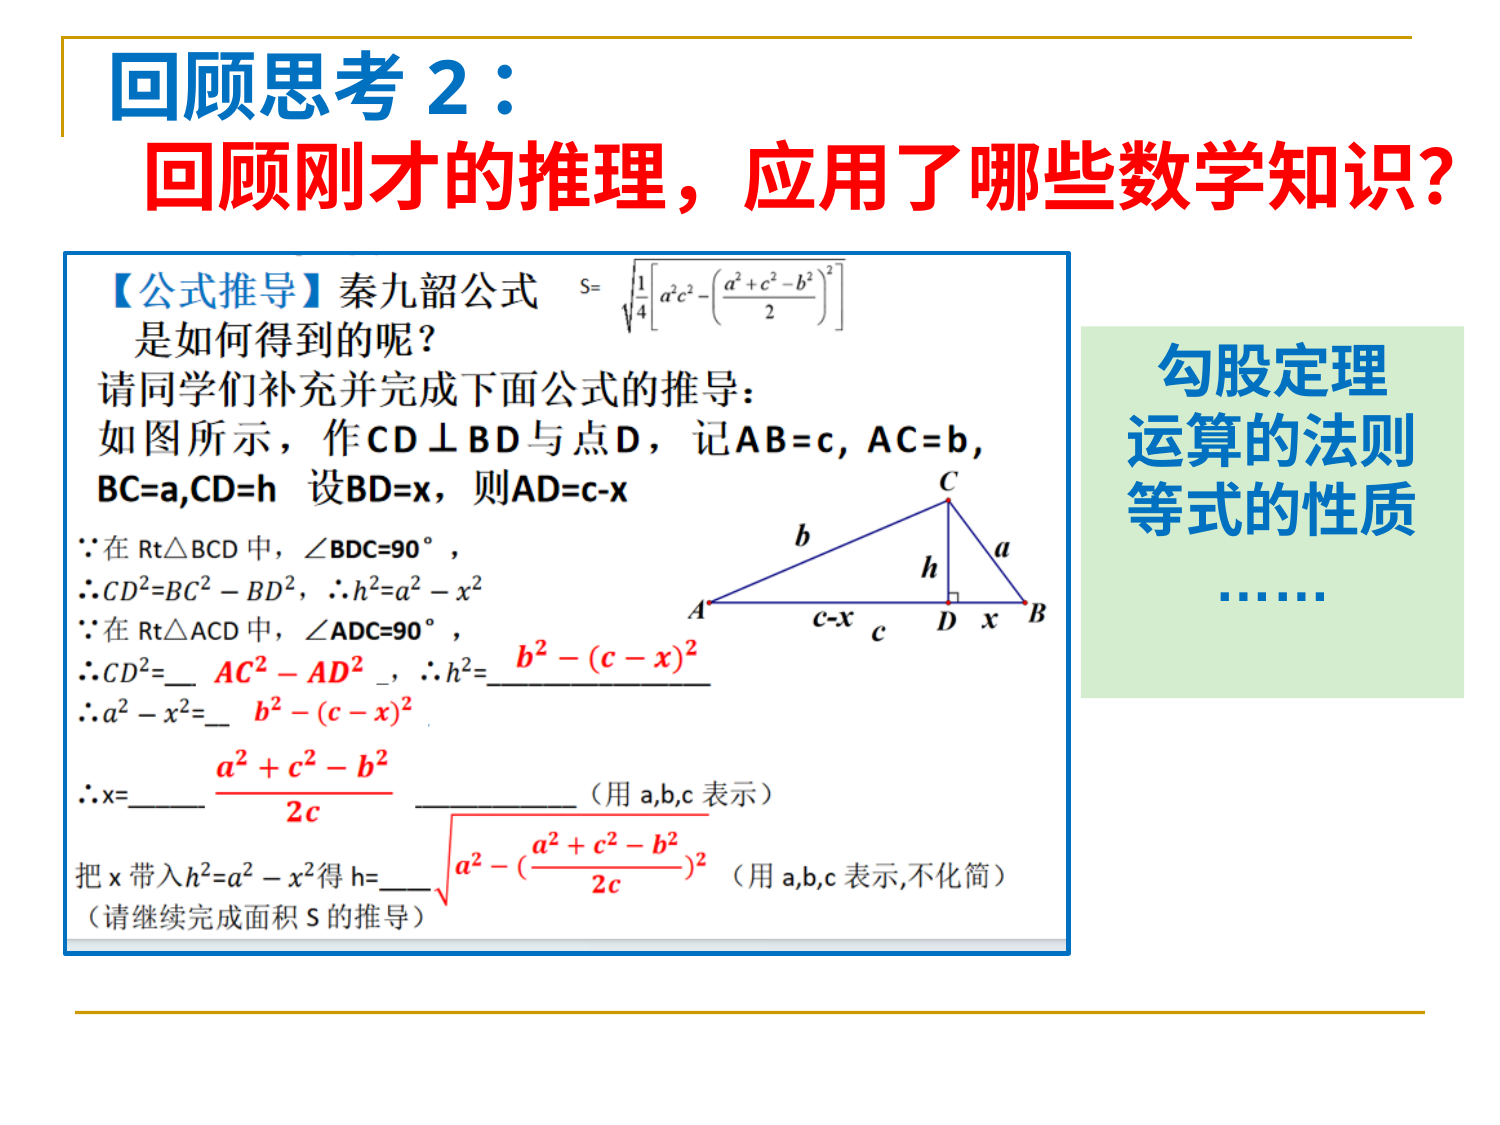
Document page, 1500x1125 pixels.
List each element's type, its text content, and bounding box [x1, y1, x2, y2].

text_box 回顾思考2： 回顾刚才的推理，应用了哪些数学知识？ [93, 31, 1500, 317]
text_box 勾股定理 运算的法则 等式的性质 …… [1080, 326, 1465, 699]
picture [67, 255, 1067, 951]
